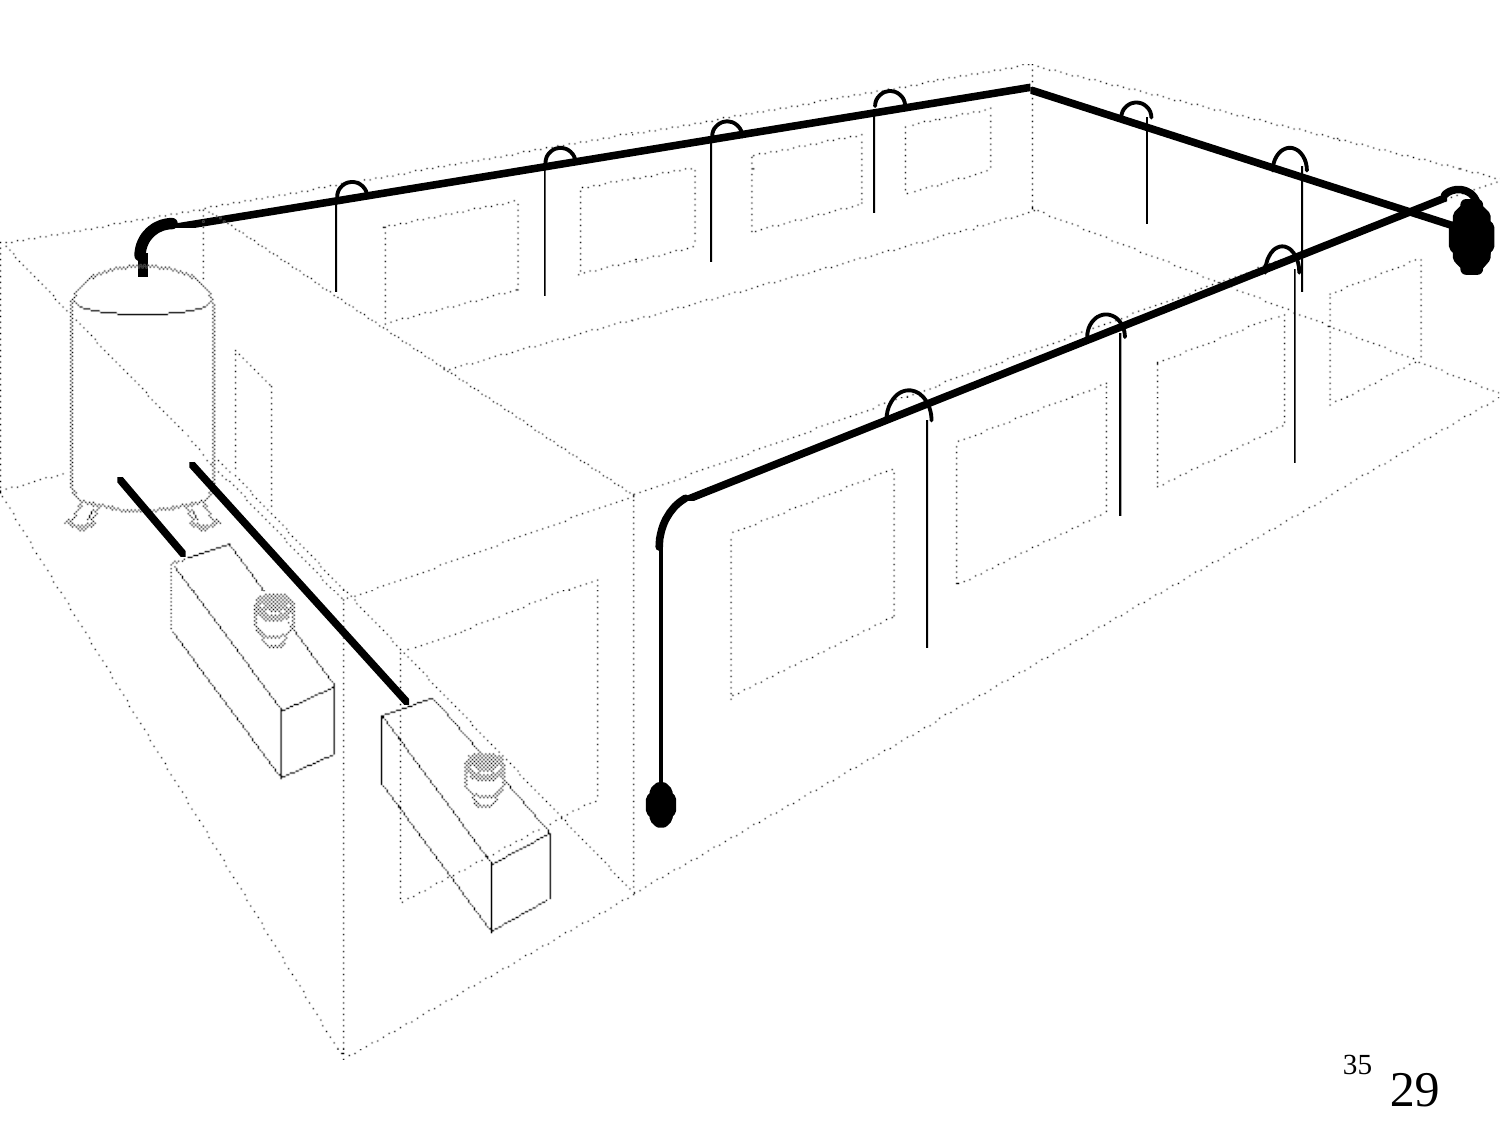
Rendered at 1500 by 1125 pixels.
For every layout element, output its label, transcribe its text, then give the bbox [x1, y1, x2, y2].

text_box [0, 64, 1500, 1061]
slide_number 35 [1074, 1067, 1374, 1101]
text_box 29 [1374, 1066, 1500, 1124]
